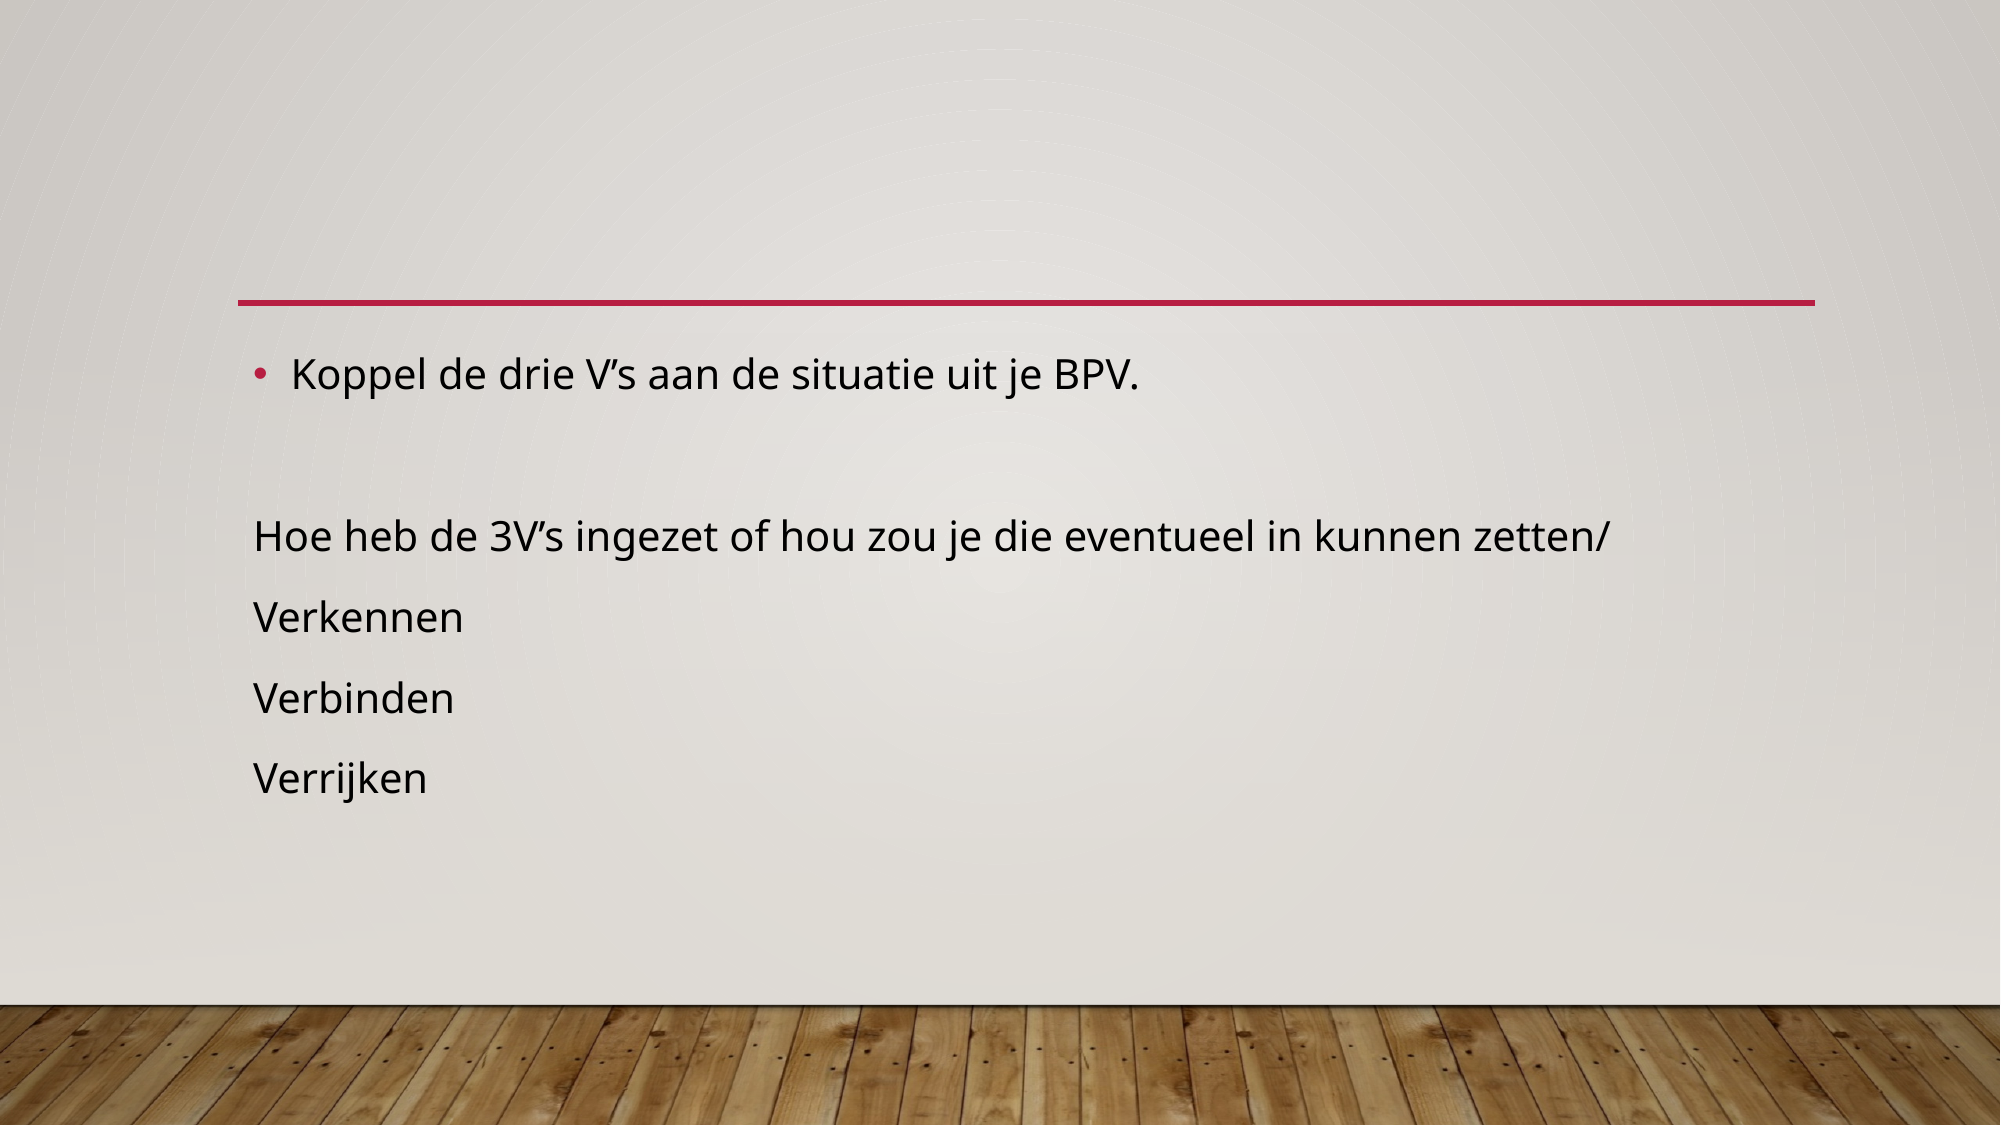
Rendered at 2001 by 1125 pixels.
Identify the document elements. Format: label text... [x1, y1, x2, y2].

picture [0, 1005, 2000, 1125]
list Koppel de drie V’s aan de situatie uit je BPV. Hoe heb de 3V’s ingezet of hou zou je die eventueel in kunnen zetten/ Verkennen Verbinden Verrijken [238, 330, 1814, 897]
